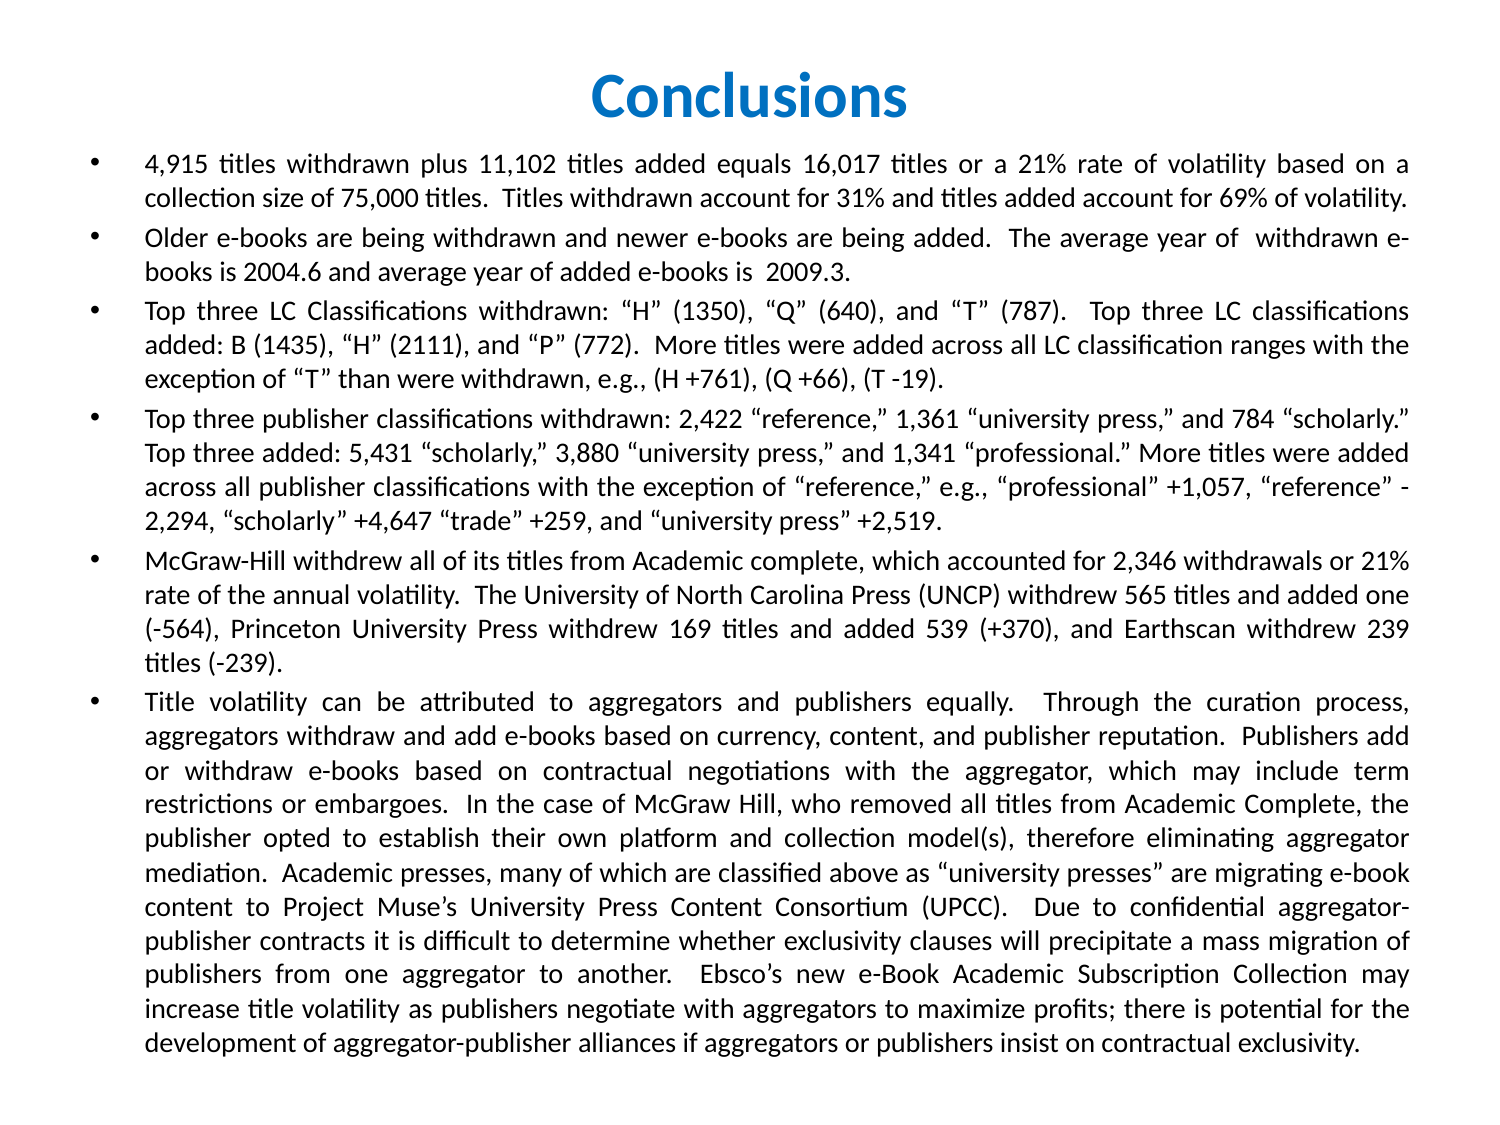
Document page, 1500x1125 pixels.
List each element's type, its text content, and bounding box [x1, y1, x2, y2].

title Conclusions [75, 45, 1425, 137]
list 4,915 titles withdrawn plus 11,102 titles added equals 16,017 titles or a 21% rate of volatility based on a collection size of 75,000 titles. Titles withdrawn account for 31% and titles added account for 69% of volatility. Older e-books are being withdrawn and newer e-books are being added. The average year of withdrawn e-books is 2004.6 and average year of added e-books is 2009.3. Top three LC Classifications withdrawn: “H” (1350), “Q” (640), and “T” (787). Top three LC classifications added: B (1435), “H” (2111), and “P” (772). More titles were added across all LC classification ranges with the exception of “T” than were withdrawn, e.g., (H +761), (Q +66), (T -19). Top three publisher classifications withdrawn: 2,422 “reference,” 1,361 “university press,” and 784 “scholarly.” Top three added: 5,431 “scholarly,” 3,880 “university press,” and 1,341 “professional.” More titles were added across all publisher classifications with the exception of “reference,” e.g., “professional” +1,057, “reference” -2,294, “scholarly” +4,647 “trade” +259, and “university press” +2,519. McGraw-Hill withdrew all of its titles from Academic complete, which accounted for 2,346 withdrawals or 21% rate of the annual volatility. The University of North Carolina Press (UNCP) withdrew 565 titles and added one (-564), Princeton University Press withdrew 169 titles and added 539 (+370), and Earthscan withdrew 239 titles (-239). Title volatility can be attributed to aggregators and publishers equally. Through the curation process, aggregators withdraw and add e-books based on currency, content, and publisher reputation. Publishers add or withdraw e-books based on contractual negotiations with the aggregator, which may include term restrictions or embargoes. In the case of McGraw Hill, who removed all titles from Academic Complete, the publisher opted to establish their own platform and collection model(s), therefore eliminating aggregator mediation. Academic presses, many of which are classified above as “university presses” are migrating e-book content to Project Muse’s University Press Content Consortium (UPCC). Due to confidential aggregator-publisher contracts it is difficult to determine whether exclusivity clauses will precipitate a mass migration of publishers from one aggregator to another. Ebsco’s new e-Book Academic Subscription Collection may increase title volatility as publishers negotiate with aggregators to maximize profits; there is potential for the development of aggregator-publisher alliances if aggregators or publishers insist on contractual exclusivity. [75, 137, 1425, 1125]
